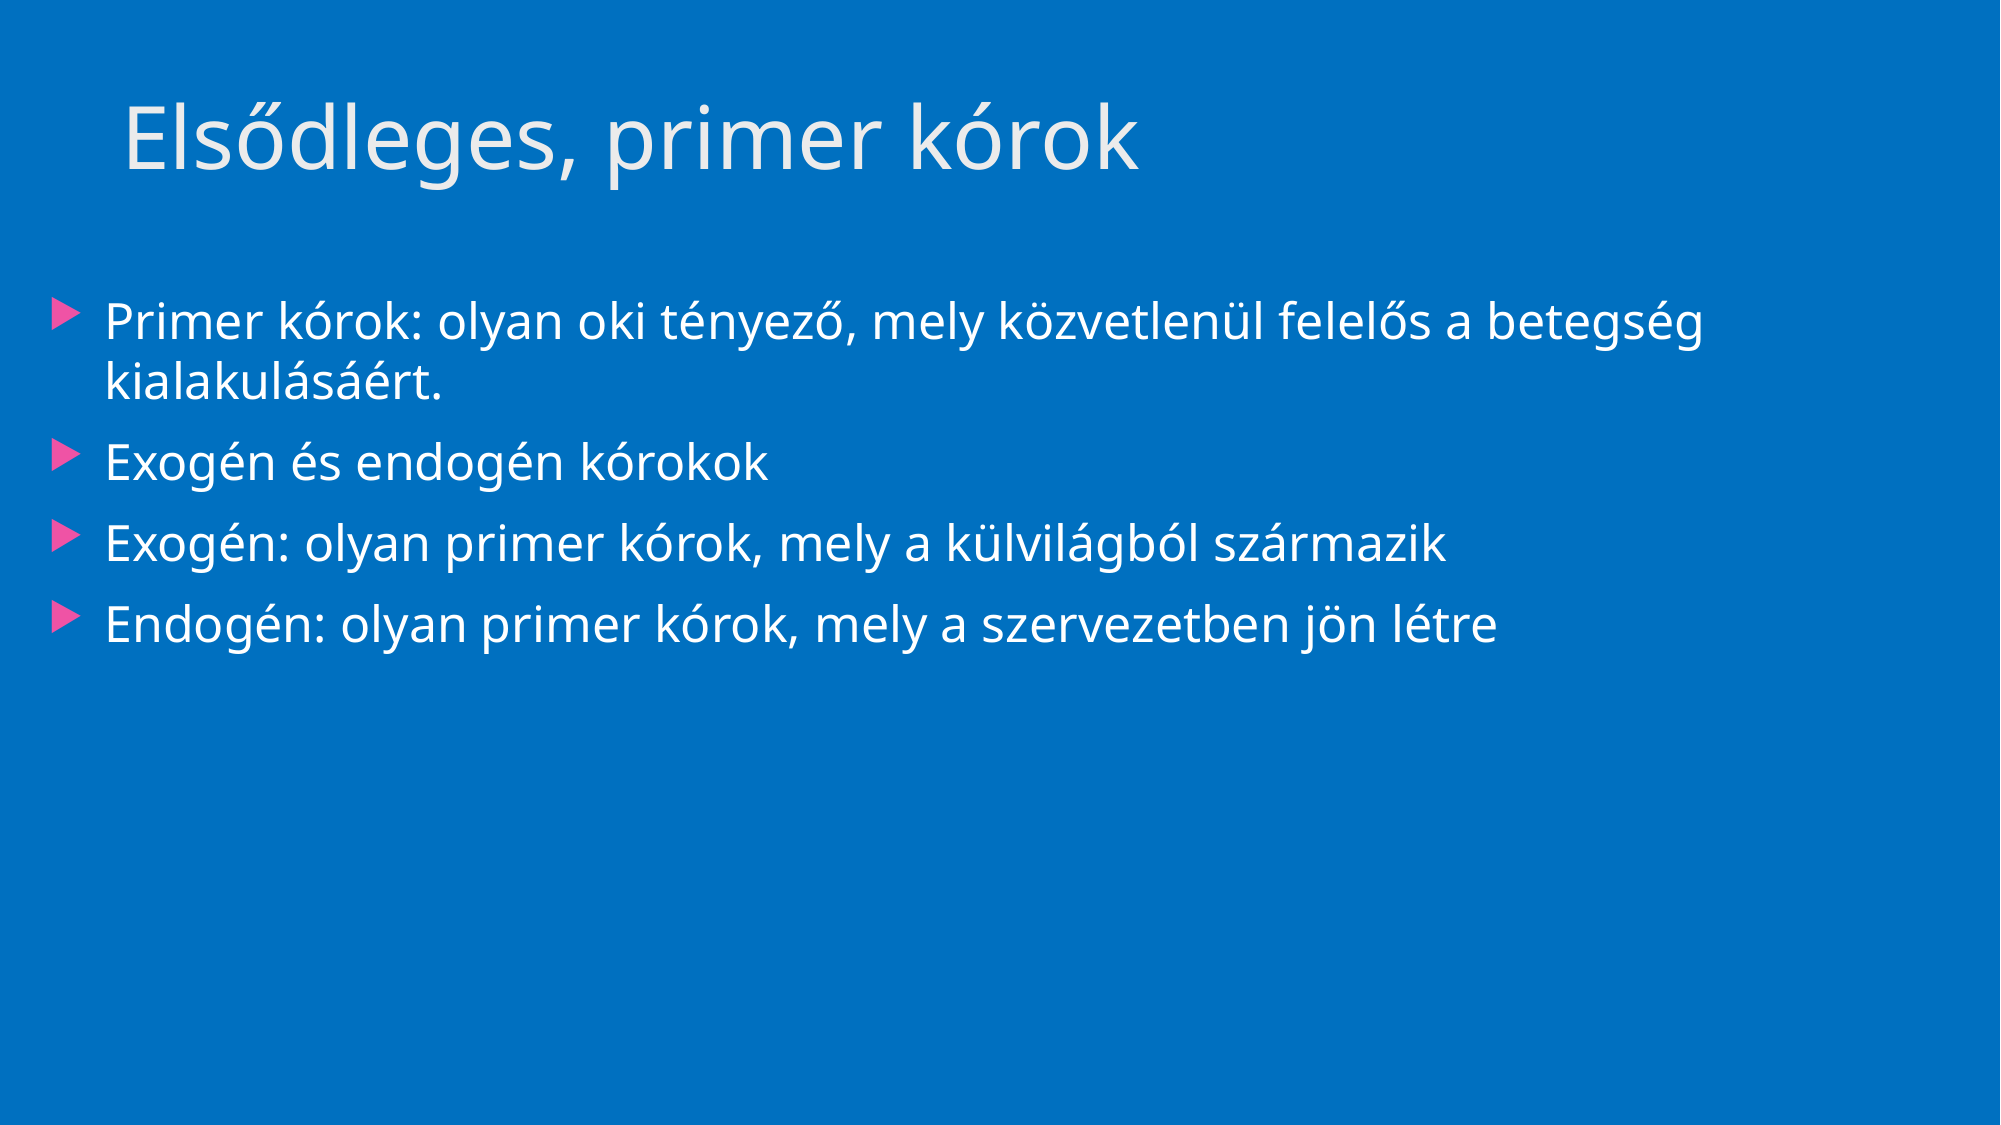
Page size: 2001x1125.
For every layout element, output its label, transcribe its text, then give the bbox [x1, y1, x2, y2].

title Elsődleges, primer kórok [106, 74, 1649, 281]
list Primer kórok: olyan oki tényező, mely közvetlenül felelős a betegség kialakulásáért. Exogén és endogén kórokok Exogén: olyan primer kórok, mely a külvilágból származik Endogén: olyan primer kórok, mely a szervezetben jön létre [33, 281, 1912, 971]
